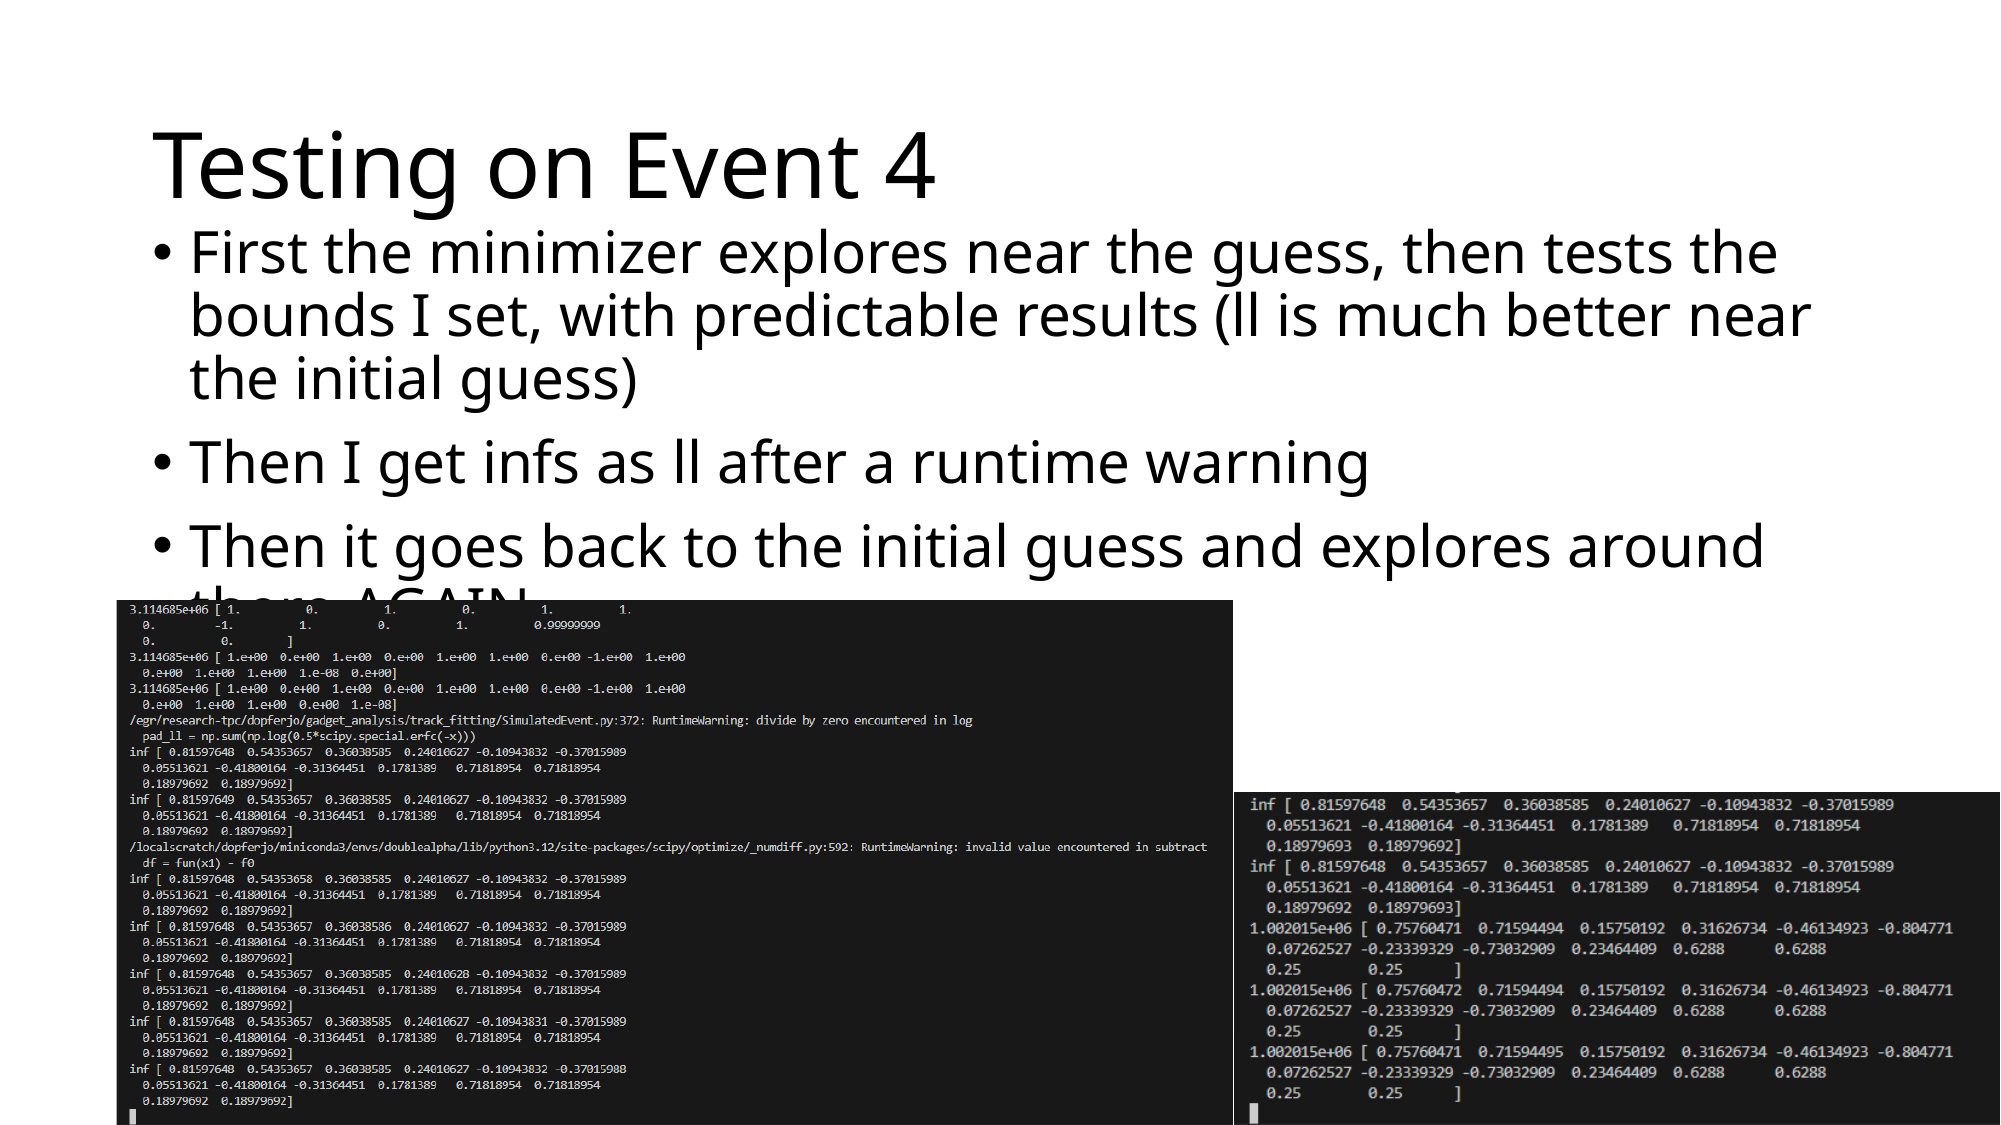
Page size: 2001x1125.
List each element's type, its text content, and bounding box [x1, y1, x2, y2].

list First the minimizer explores near the guess, then tests the bounds I set, with predictable results (ll is much better near the initial guess) Then I get infs as ll after a runtime warning Then it goes back to the initial guess and explores around there AGAIN Then it exits [137, 215, 1884, 791]
title Testing on Event 4 [137, 59, 1863, 215]
picture [115, 599, 2000, 1125]
